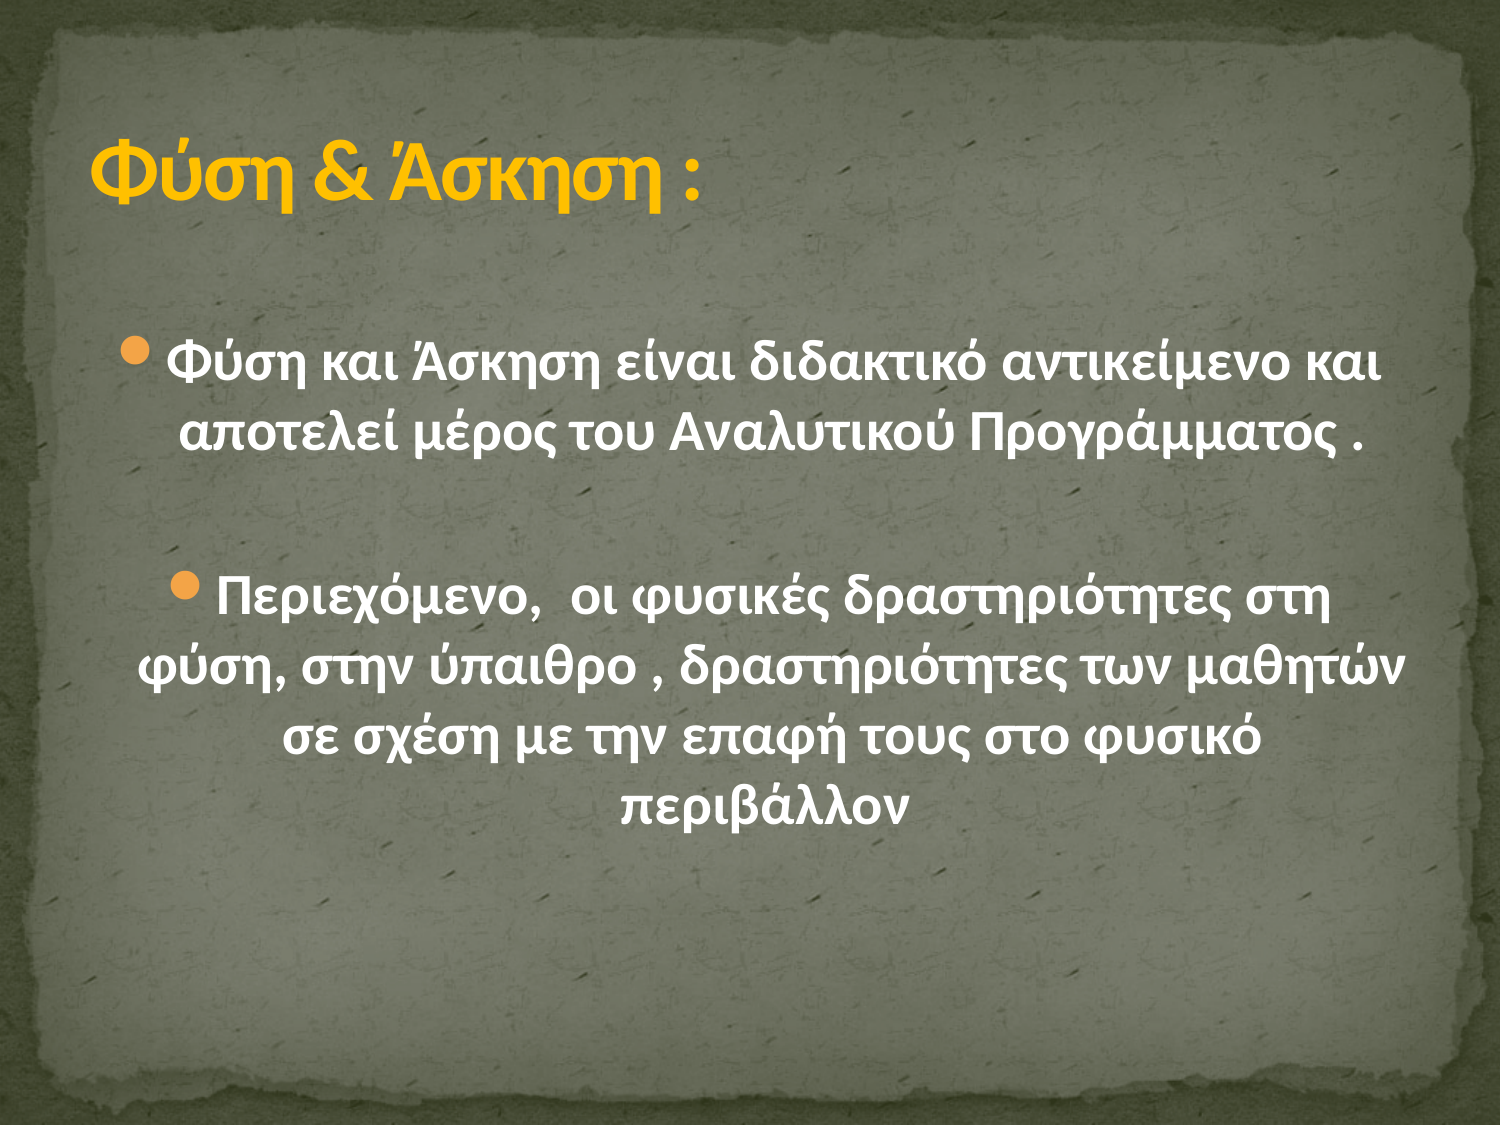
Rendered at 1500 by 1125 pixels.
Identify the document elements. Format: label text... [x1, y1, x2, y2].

title Φύση & Άσκηση : [74, 24, 1425, 225]
list Φύση και Άσκηση είναι διδακτικό αντικείμενο και αποτελεί μέρος του Αναλυτικού Προγράμματος . Περιεχόμενο, οι φυσικές δραστηριότητες στη φύση, στην ύπαιθρο , δραστηριότητες των μαθητών σε σχέση με την επαφή τους στο φυσικό περιβάλλον [75, 314, 1425, 1000]
